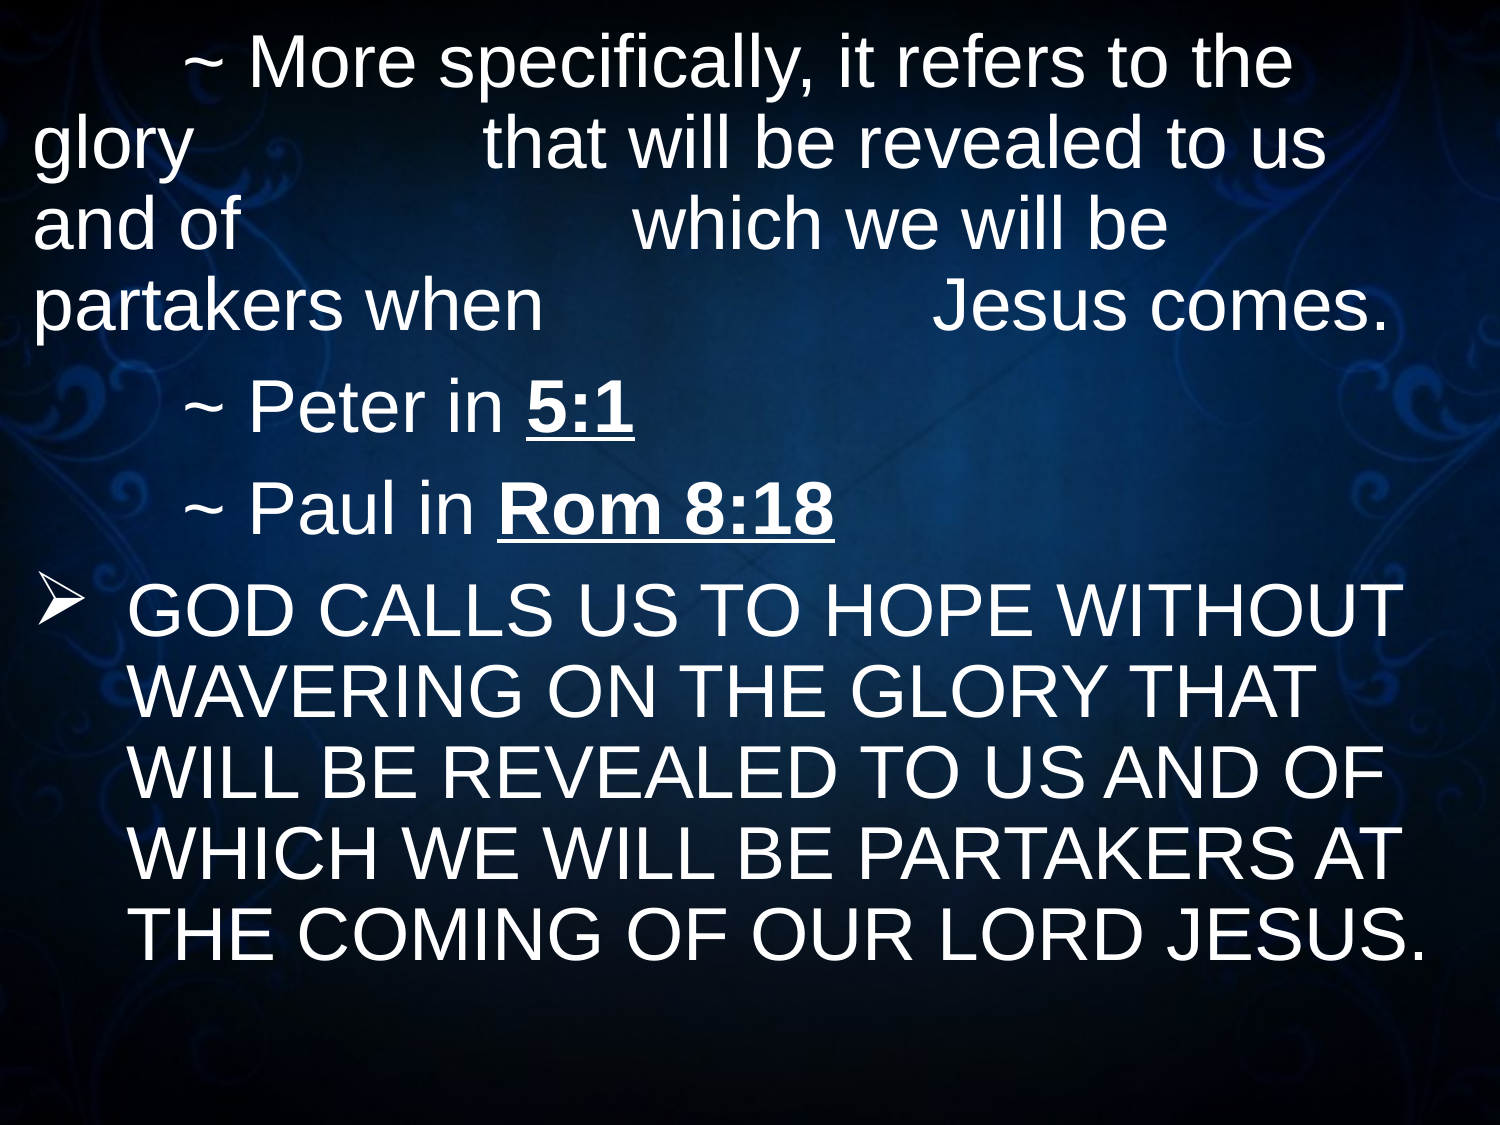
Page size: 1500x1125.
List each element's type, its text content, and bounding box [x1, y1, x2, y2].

subtitle ~ More specifically, it refers to the glory that will be revealed to us and of which we will be partakers when Jesus comes. ~ Peter in 5:1 ~ Paul in Rom 8:18 GOD CALLS US TO HOPE WITHOUT WAVERING ON THE GLORY THAT WILL BE REVEALED TO US AND OF WHICH WE WILL BE PARTAKERS AT THE COMING OF OUR LORD JESUS. [17, 15, 1483, 1100]
picture [0, 0, 1500, 1125]
